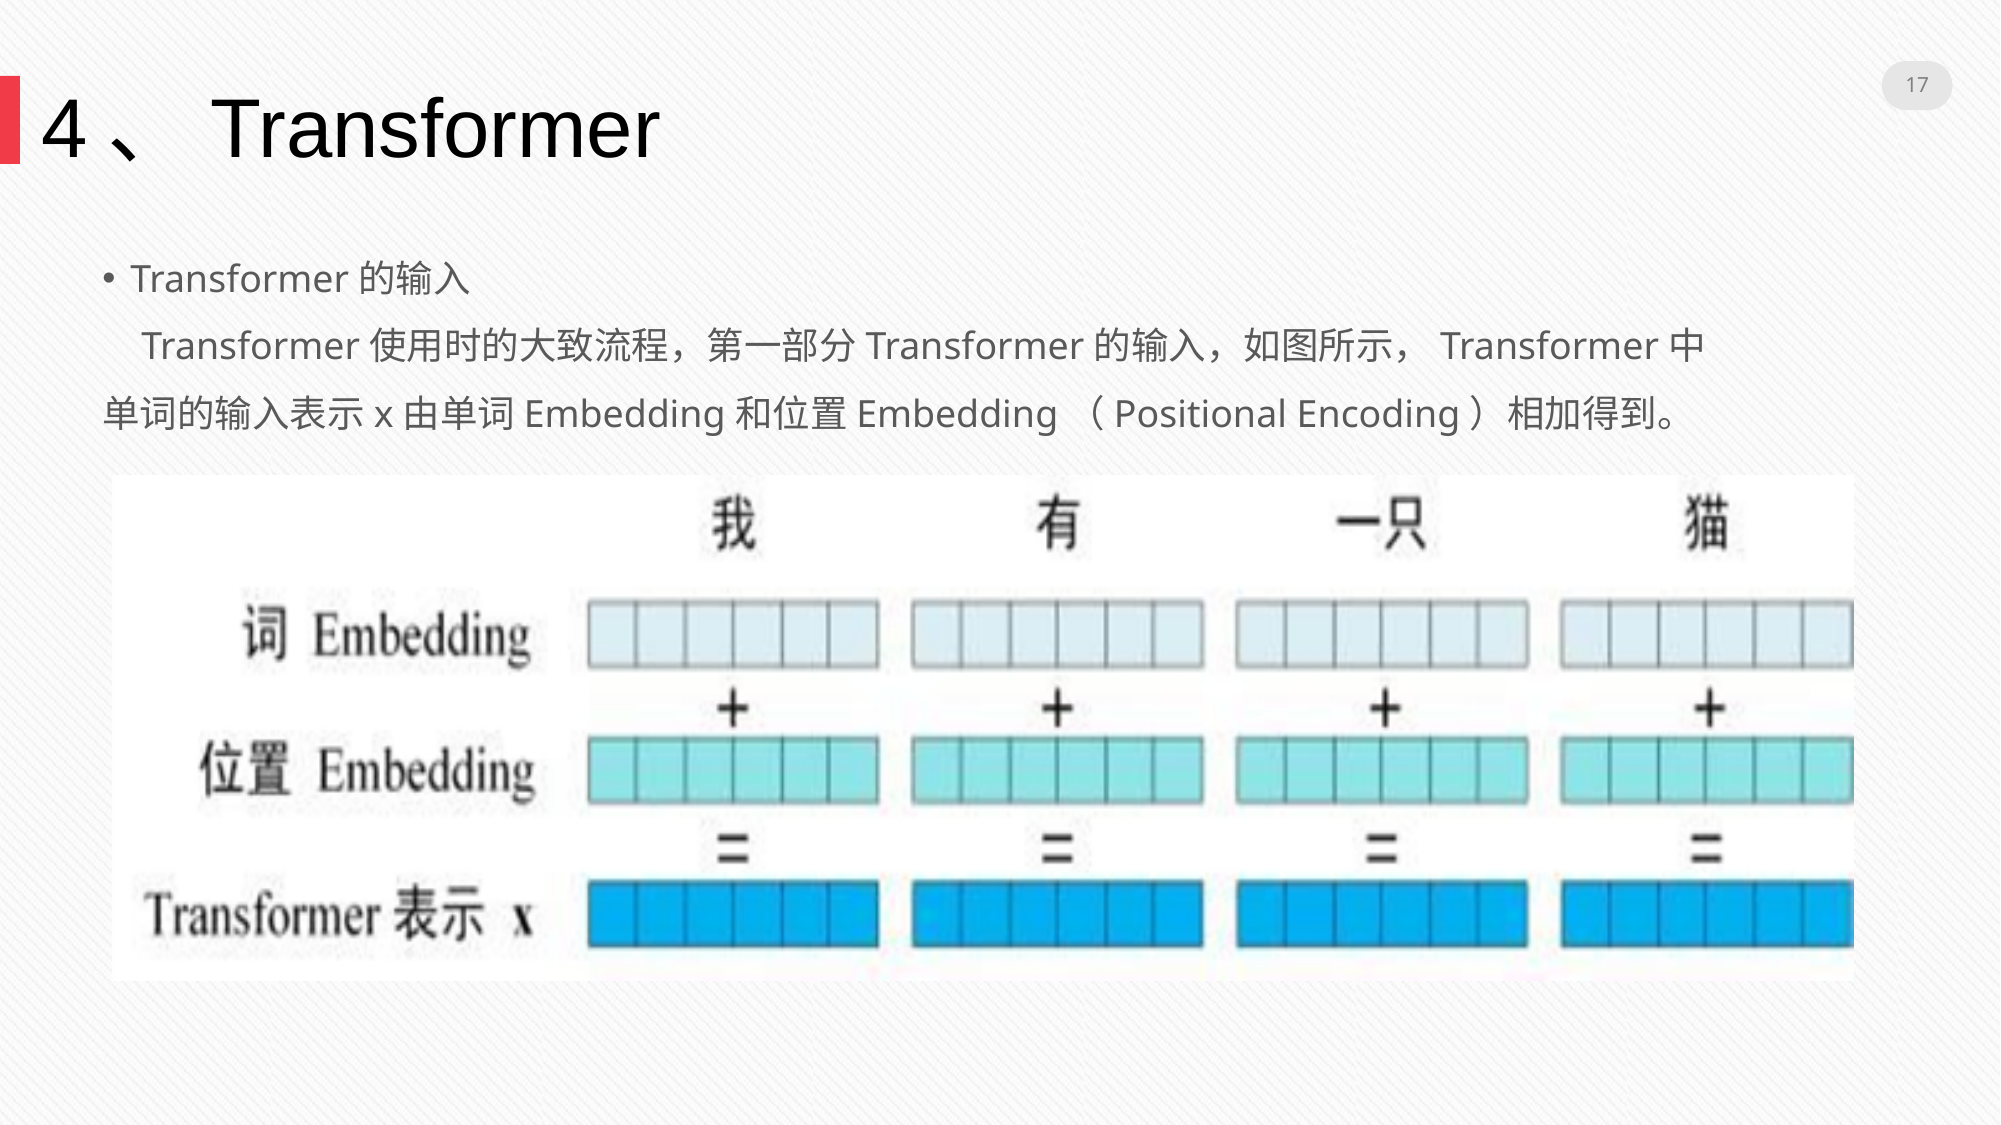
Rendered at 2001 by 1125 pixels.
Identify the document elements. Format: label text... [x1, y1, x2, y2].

slide_number 17 [1881, 53, 1953, 118]
list 4、Transformer [41, 75, 1836, 186]
picture [0, 0, 2001, 1125]
text_box Transformer的输入 Transformer使用时的大致流程，第一部分Transformer的输入，如图所示，Transformer中单词的输入表示x由单词Embedding和位置Embedding（Positional Encoding）相加得到。 [87, 224, 1743, 442]
